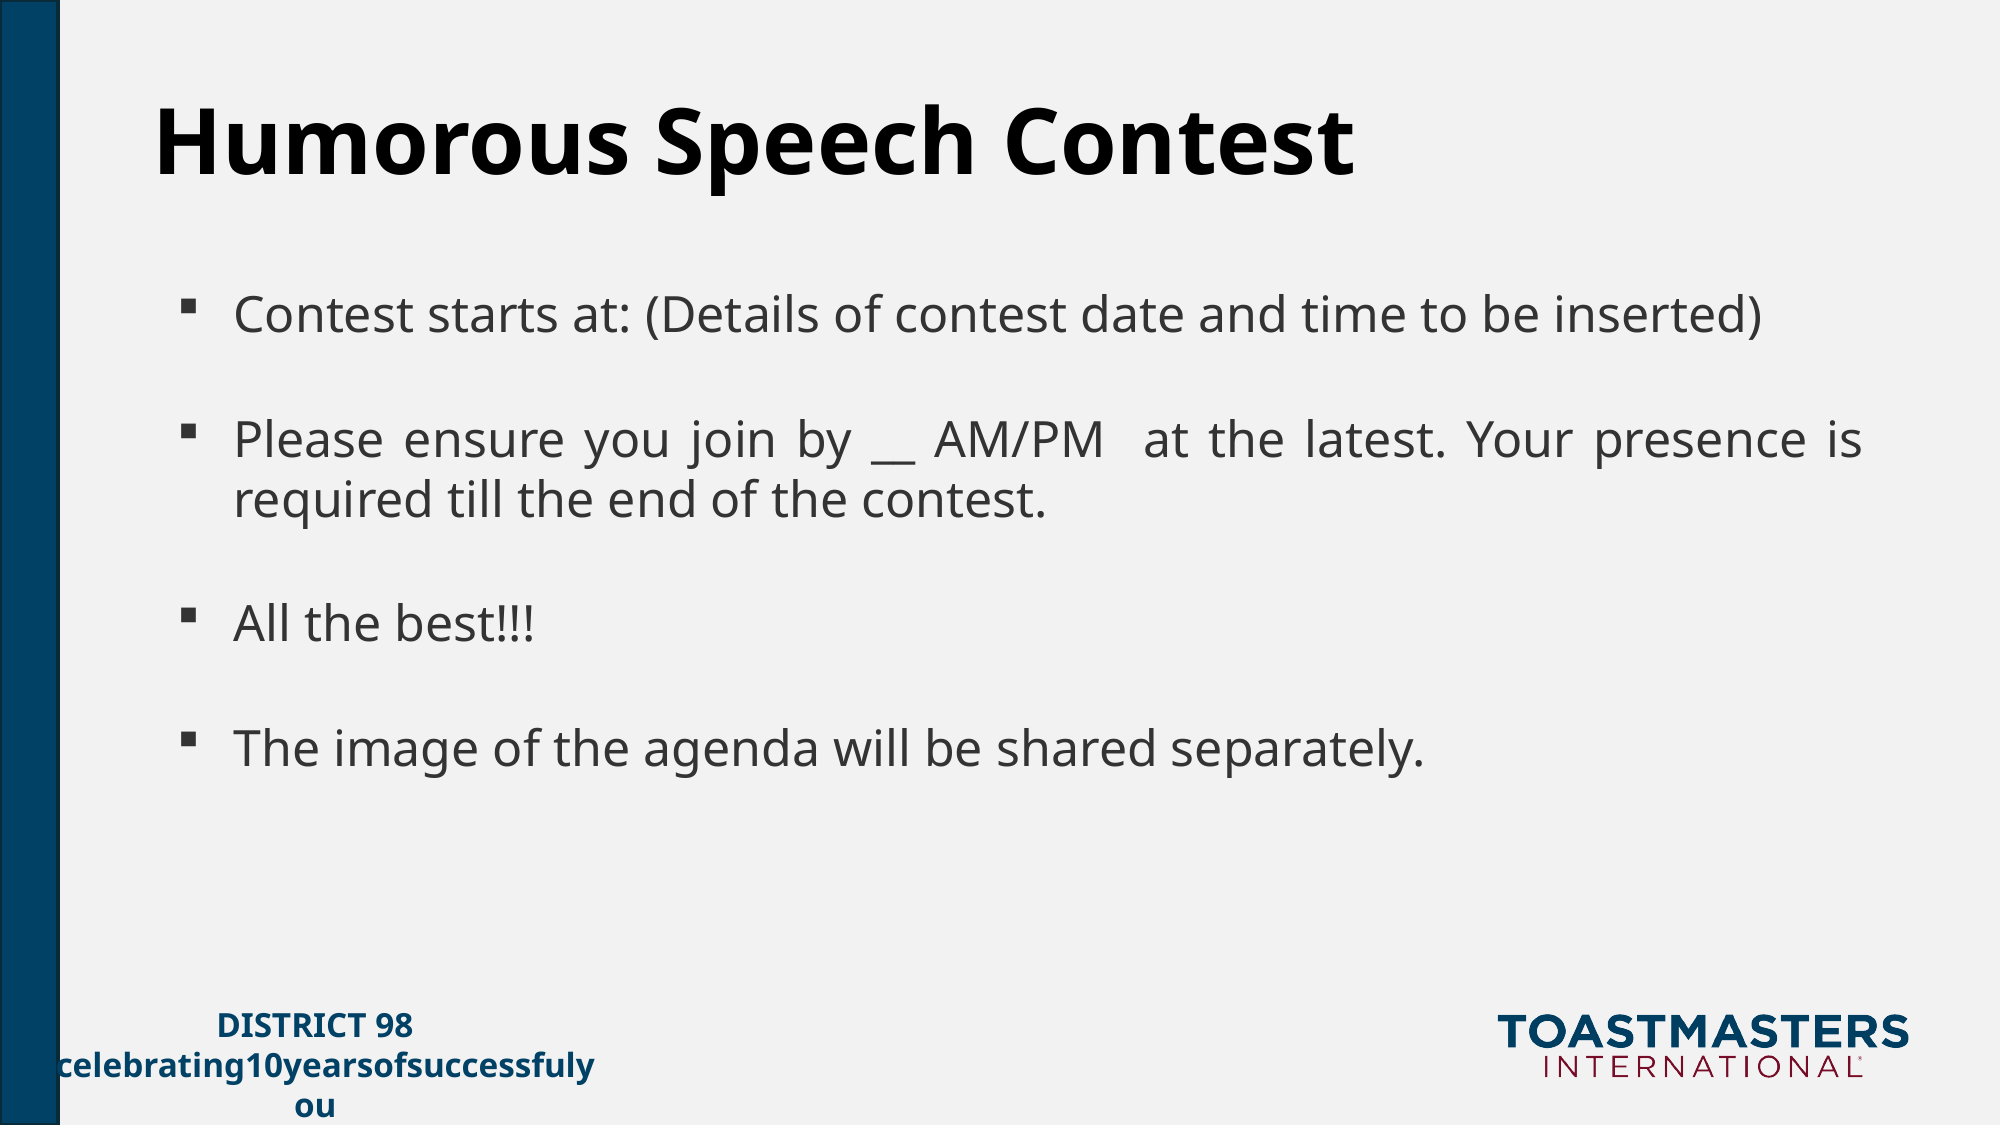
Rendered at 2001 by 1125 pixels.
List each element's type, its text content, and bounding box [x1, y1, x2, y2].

text_box [0, 0, 60, 1125]
text_box Contest starts at: (Details of contest date and time to be inserted) Please ensure you join by __ AM/PM at the latest. Your presence is required till the end of the contest. All the best!!! The image of the agenda will be shared separately. [175, 268, 1865, 777]
text_box DISTRICT 98 #celebrating10yearsofsuccessfulyou [10, 996, 620, 1125]
picture [1383, 631, 2000, 1125]
title Humorous Speech Contest [137, 59, 1944, 229]
